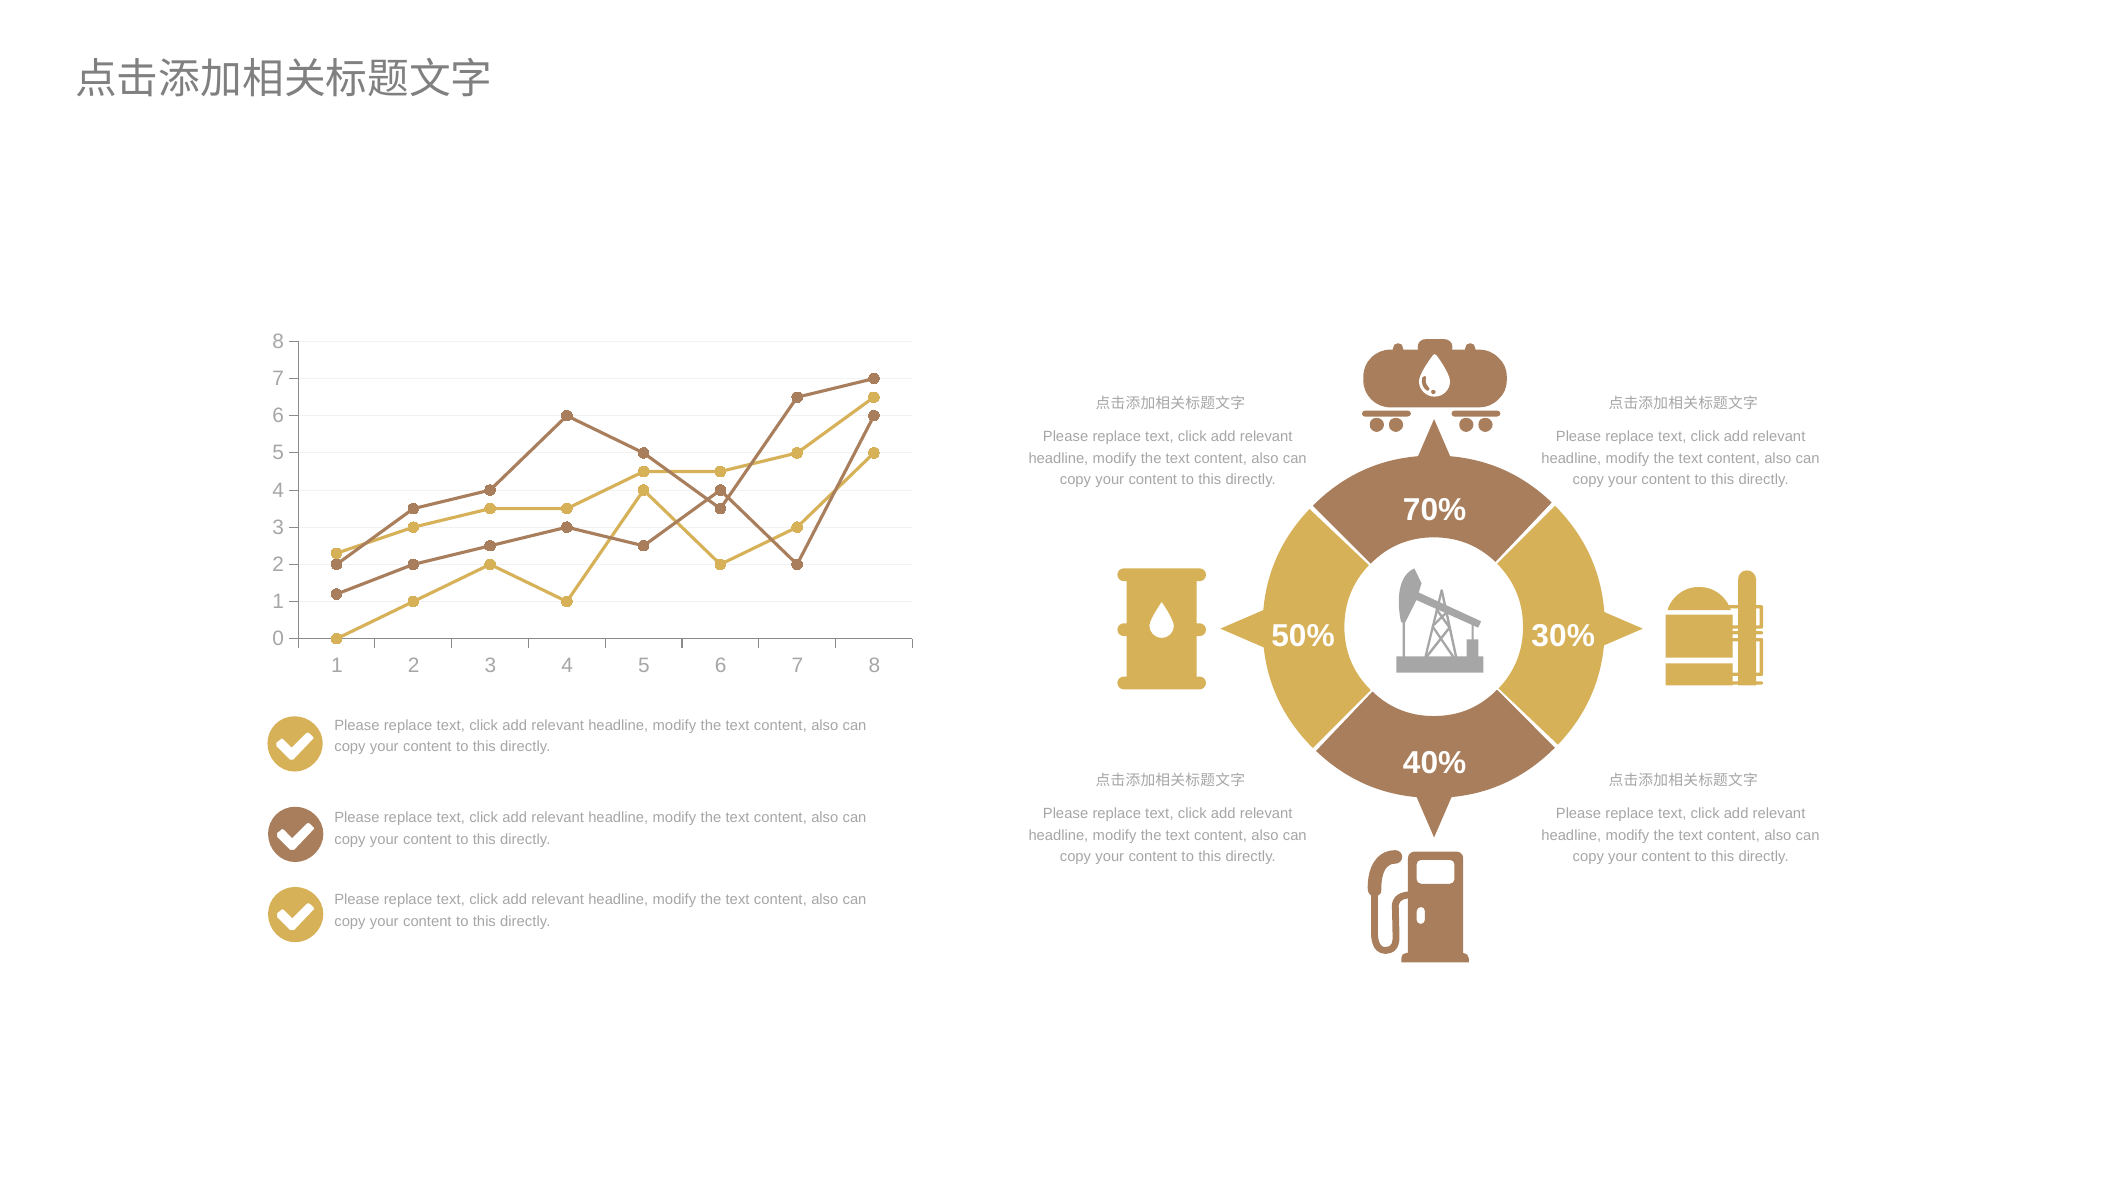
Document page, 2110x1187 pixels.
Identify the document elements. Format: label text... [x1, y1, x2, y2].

text_box Please replace text, click add relevant headline, modify the text content, also can copy your content to this directly. [334, 711, 893, 755]
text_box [1018, 767, 1318, 864]
text_box [1367, 850, 1469, 963]
chart [259, 322, 926, 685]
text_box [1390, 568, 1484, 673]
text_box [268, 886, 324, 943]
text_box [1531, 390, 1831, 487]
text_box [1312, 419, 1552, 564]
text_box Please replace text, click add relevant headline, modify the text content, also can copy your content to this directly. [334, 886, 893, 930]
text_box 点击添加相关标题文字 [59, 44, 563, 107]
text_box [267, 716, 323, 772]
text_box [1018, 390, 1318, 487]
text_box [1117, 568, 1206, 690]
text_box Please replace text, click add relevant headline, modify the text content, also can copy your content to this directly. [334, 804, 893, 848]
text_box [1316, 689, 1555, 838]
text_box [1665, 570, 1764, 686]
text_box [1497, 505, 1643, 745]
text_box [1531, 767, 1831, 864]
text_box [1361, 339, 1507, 432]
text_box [1220, 509, 1371, 749]
text_box [268, 806, 324, 863]
